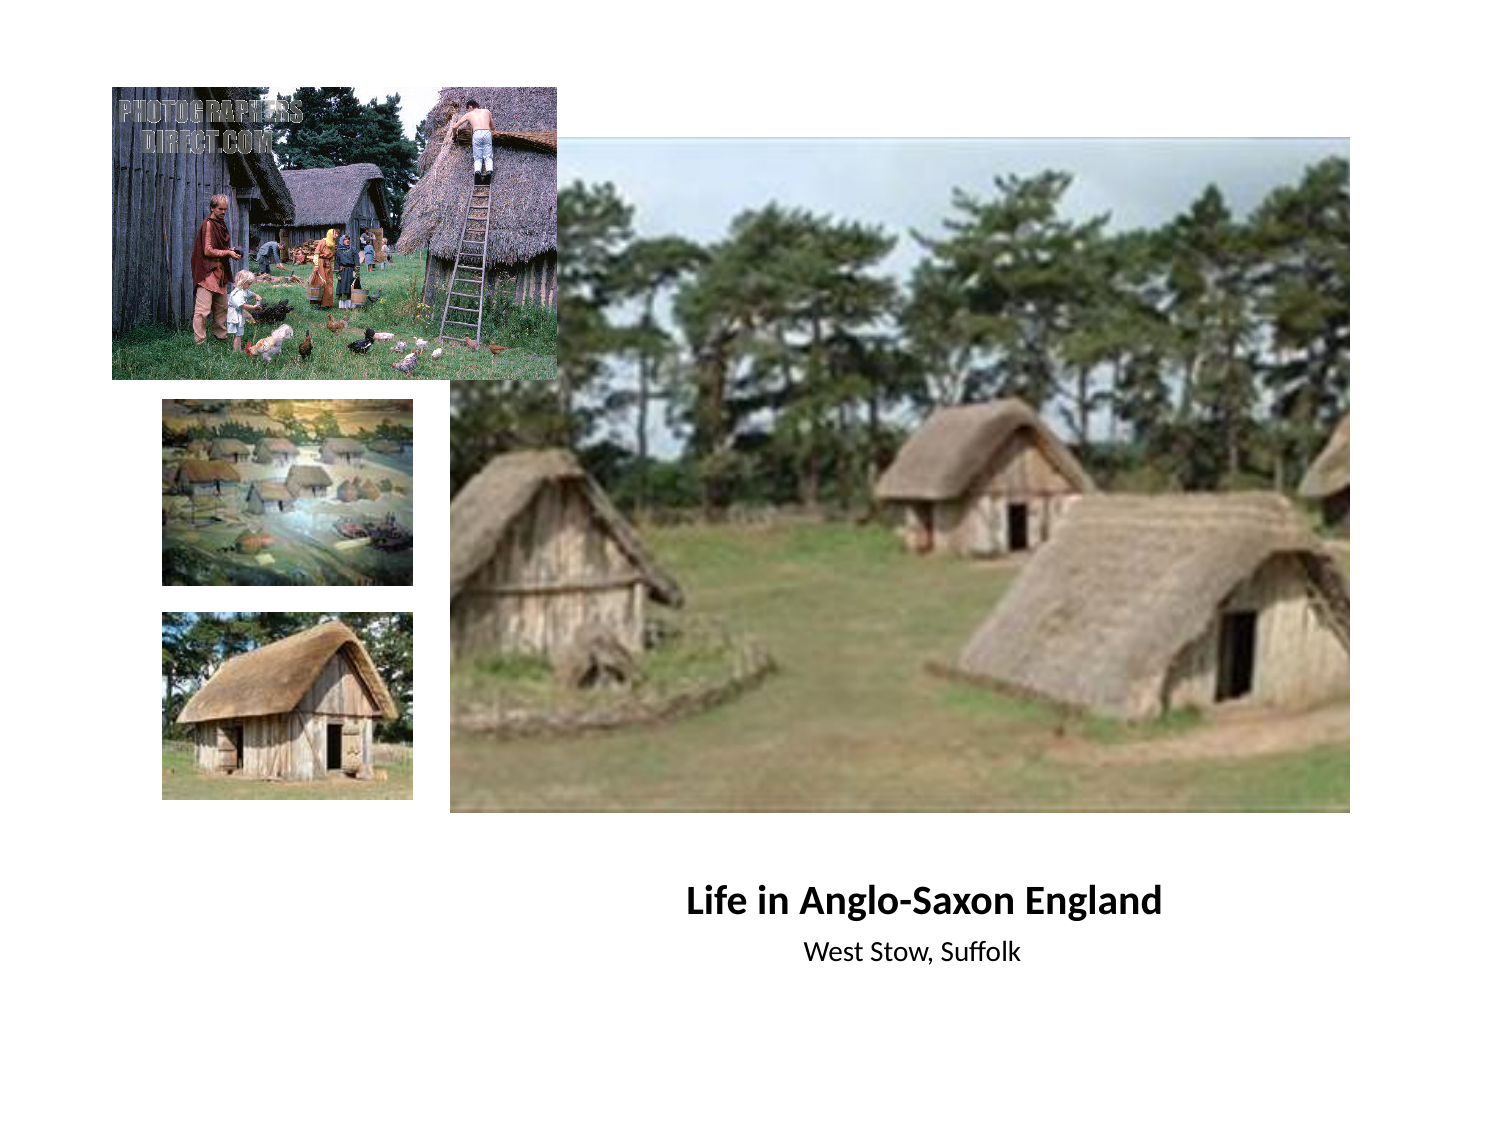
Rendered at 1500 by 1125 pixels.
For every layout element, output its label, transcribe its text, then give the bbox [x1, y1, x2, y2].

picture [112, 87, 1351, 813]
picture [162, 399, 413, 587]
list West Stow, Suffolk [462, 924, 1363, 1057]
picture [162, 612, 413, 801]
title Life in Anglo-Saxon England [474, 837, 1375, 931]
